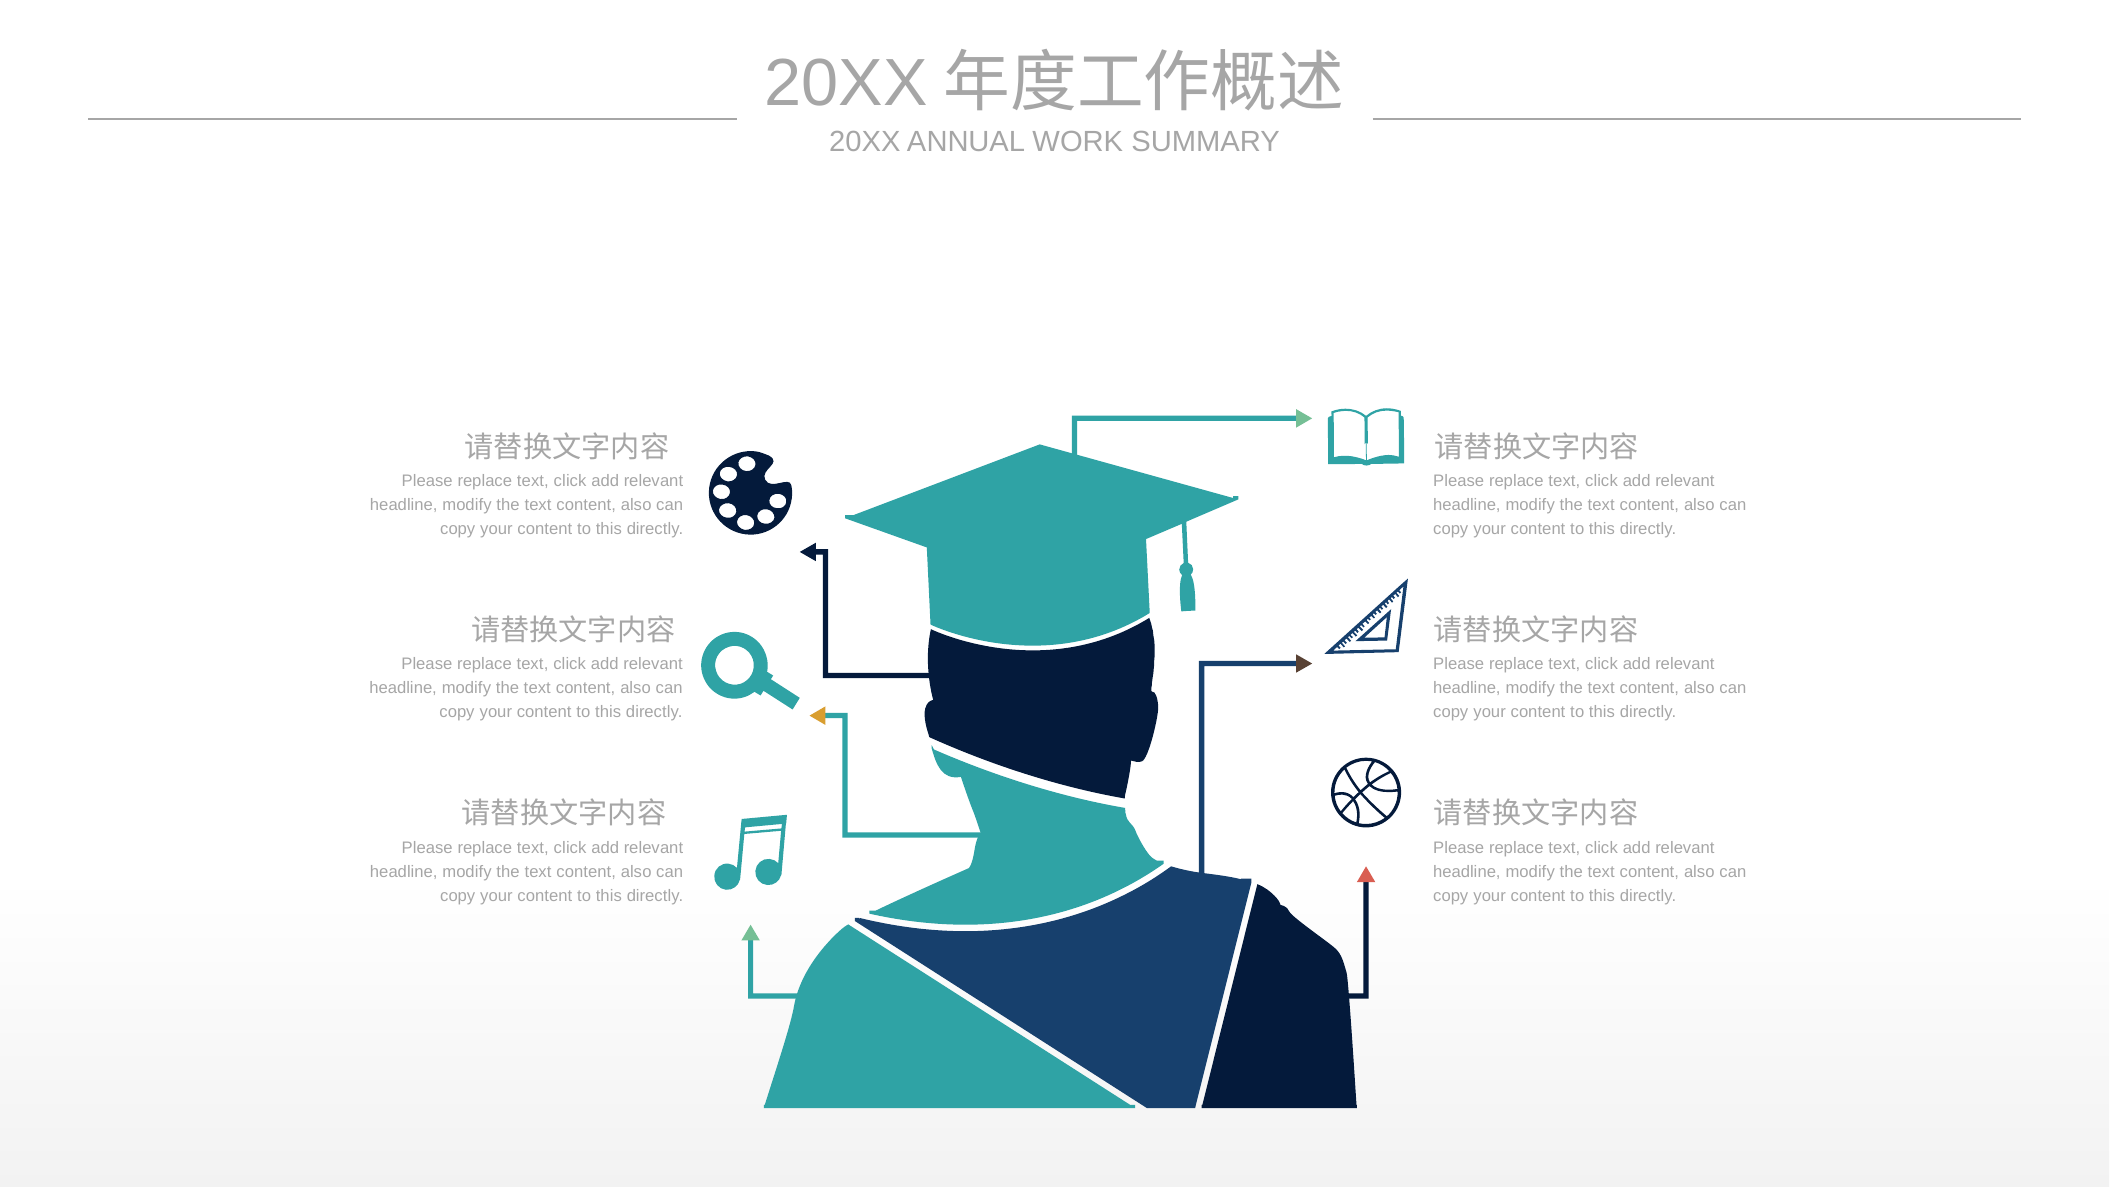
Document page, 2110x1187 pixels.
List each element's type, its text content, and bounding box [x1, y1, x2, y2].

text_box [337, 787, 684, 904]
text_box 20XX年度工作概述 [730, 38, 1379, 119]
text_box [337, 604, 687, 722]
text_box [337, 420, 684, 539]
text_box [1433, 420, 1776, 537]
text_box 20XX ANNUAL WORK SUMMARY [824, 122, 1285, 158]
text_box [1433, 787, 1776, 906]
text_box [697, 408, 1408, 1109]
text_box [1433, 604, 1776, 722]
